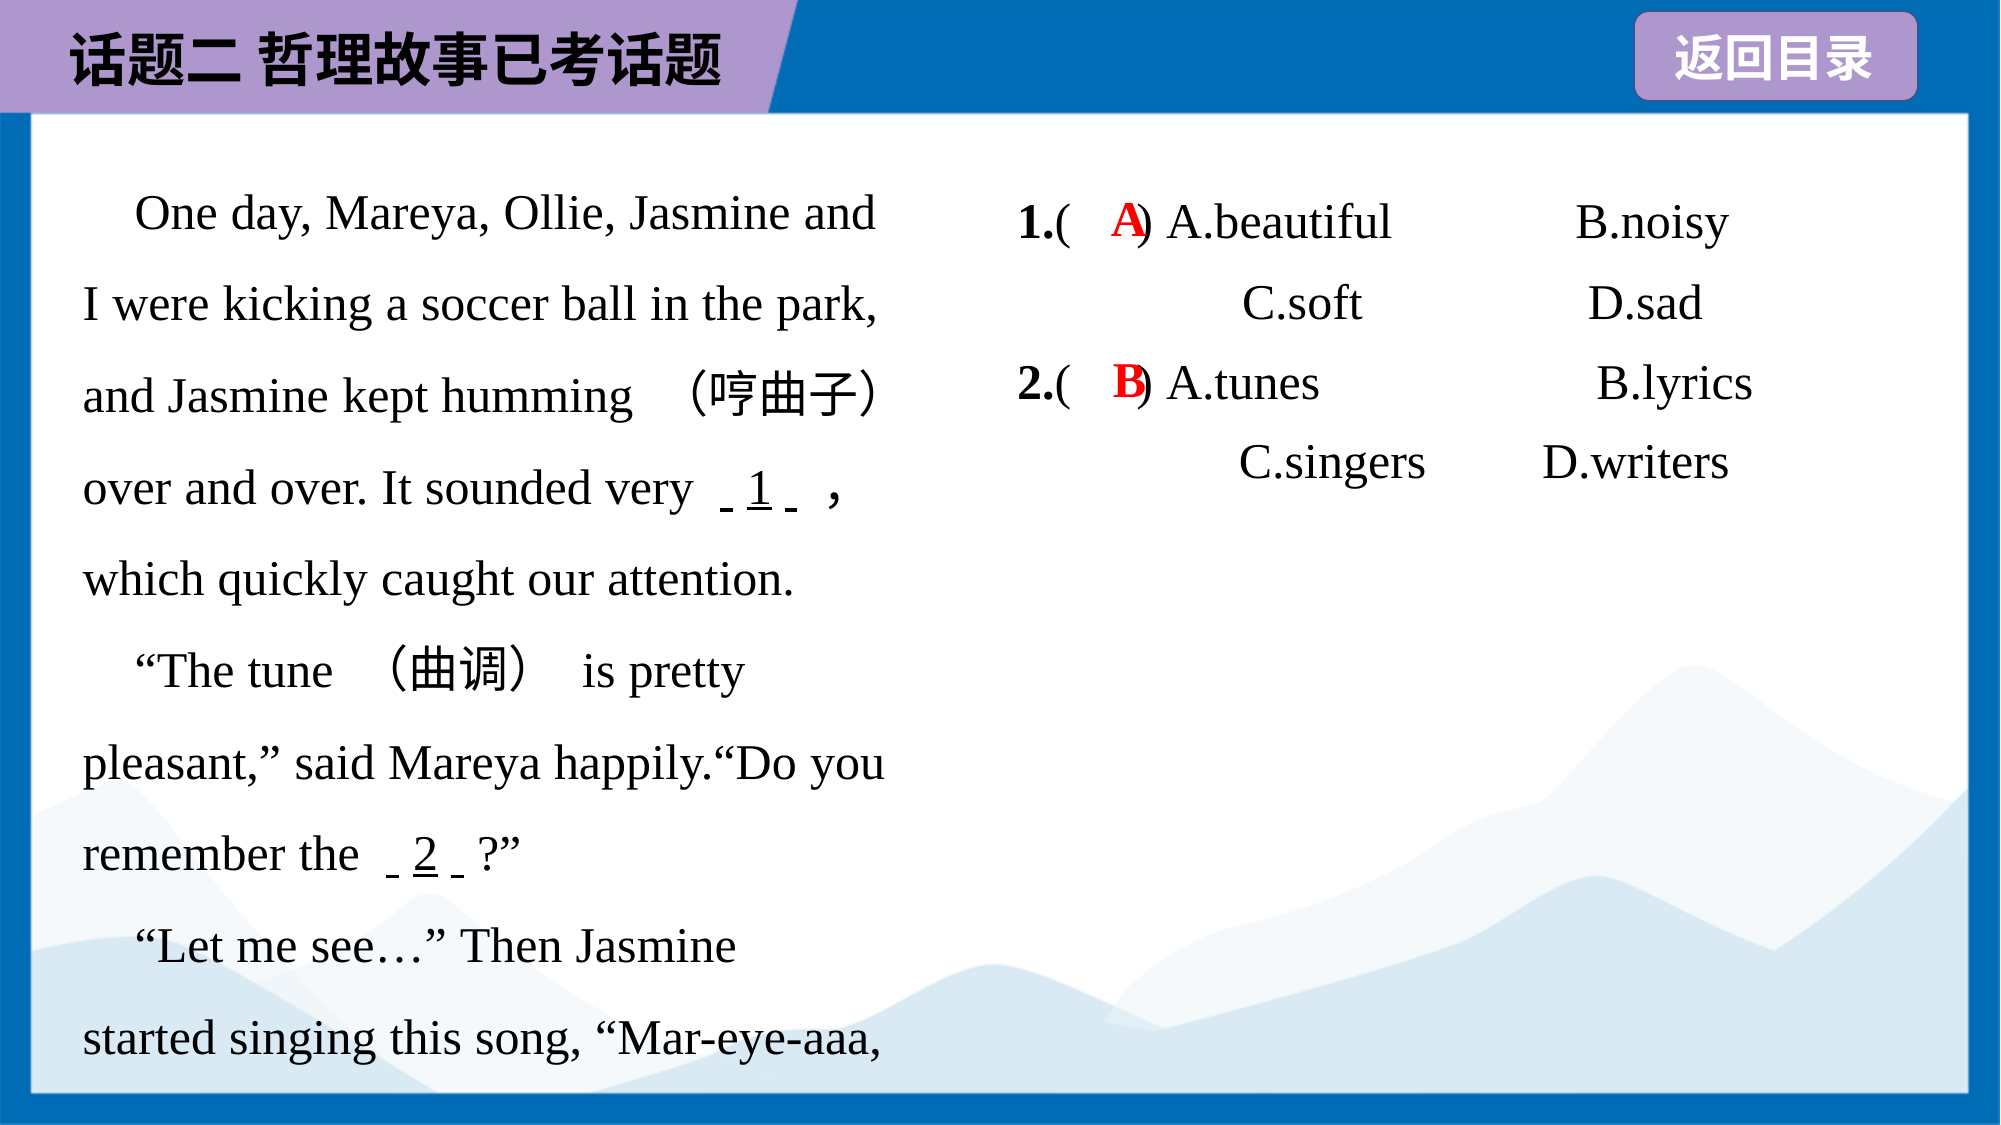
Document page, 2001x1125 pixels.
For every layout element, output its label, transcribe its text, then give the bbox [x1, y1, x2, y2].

text_box A [1092, 167, 1165, 240]
picture [0, 0, 2000, 1125]
text_box One day, Mareya, Ollie, Jasmine and I were kicking a soccer ball in the park, and Jasmine kept humming （哼曲子） over and over. It sounded very . .1. .， which quickly caught our attention. “The tune （曲调） is pretty pleasant,” said Mareya happily.“Do you remember the . .2. .?” “Let me see…” Then Jasmine started singing this song, “Mar-eye-aaa, [82, 147, 984, 1065]
text_box 2.( ) A.tunes B.lyrics C.singers D.writers [1016, 328, 1919, 482]
text_box B [1094, 328, 1165, 401]
text_box 1.( ) A.beautiful B.noisy C.soft D.sad [1016, 166, 1919, 320]
